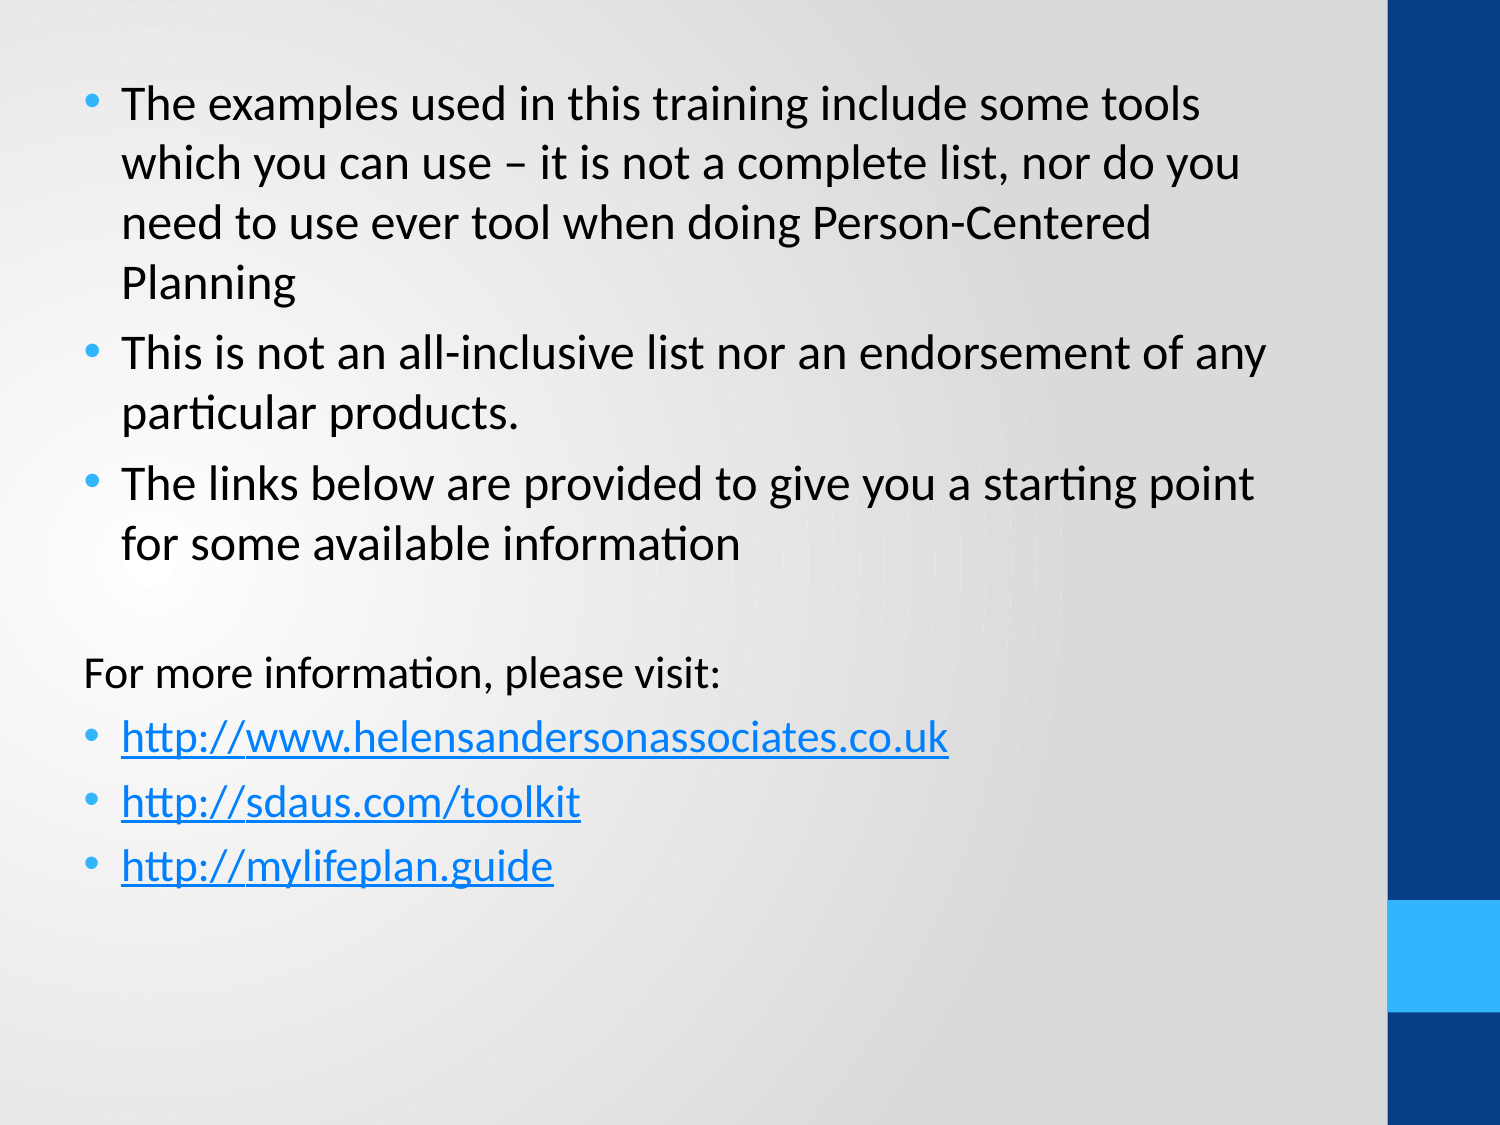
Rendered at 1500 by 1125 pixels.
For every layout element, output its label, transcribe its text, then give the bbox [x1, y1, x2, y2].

list The examples used in this training include some tools which you can use – it is not a complete list, nor do you need to use ever tool when doing Person-Centered Planning This is not an all-inclusive list nor an endorsement of any particular products. The links below are provided to give you a starting point for some available information For more information, please visit: http://www.helensandersonassociates.co.uk http://sdaus.com/toolkit http://mylifeplan.guide [50, 62, 1325, 1075]
